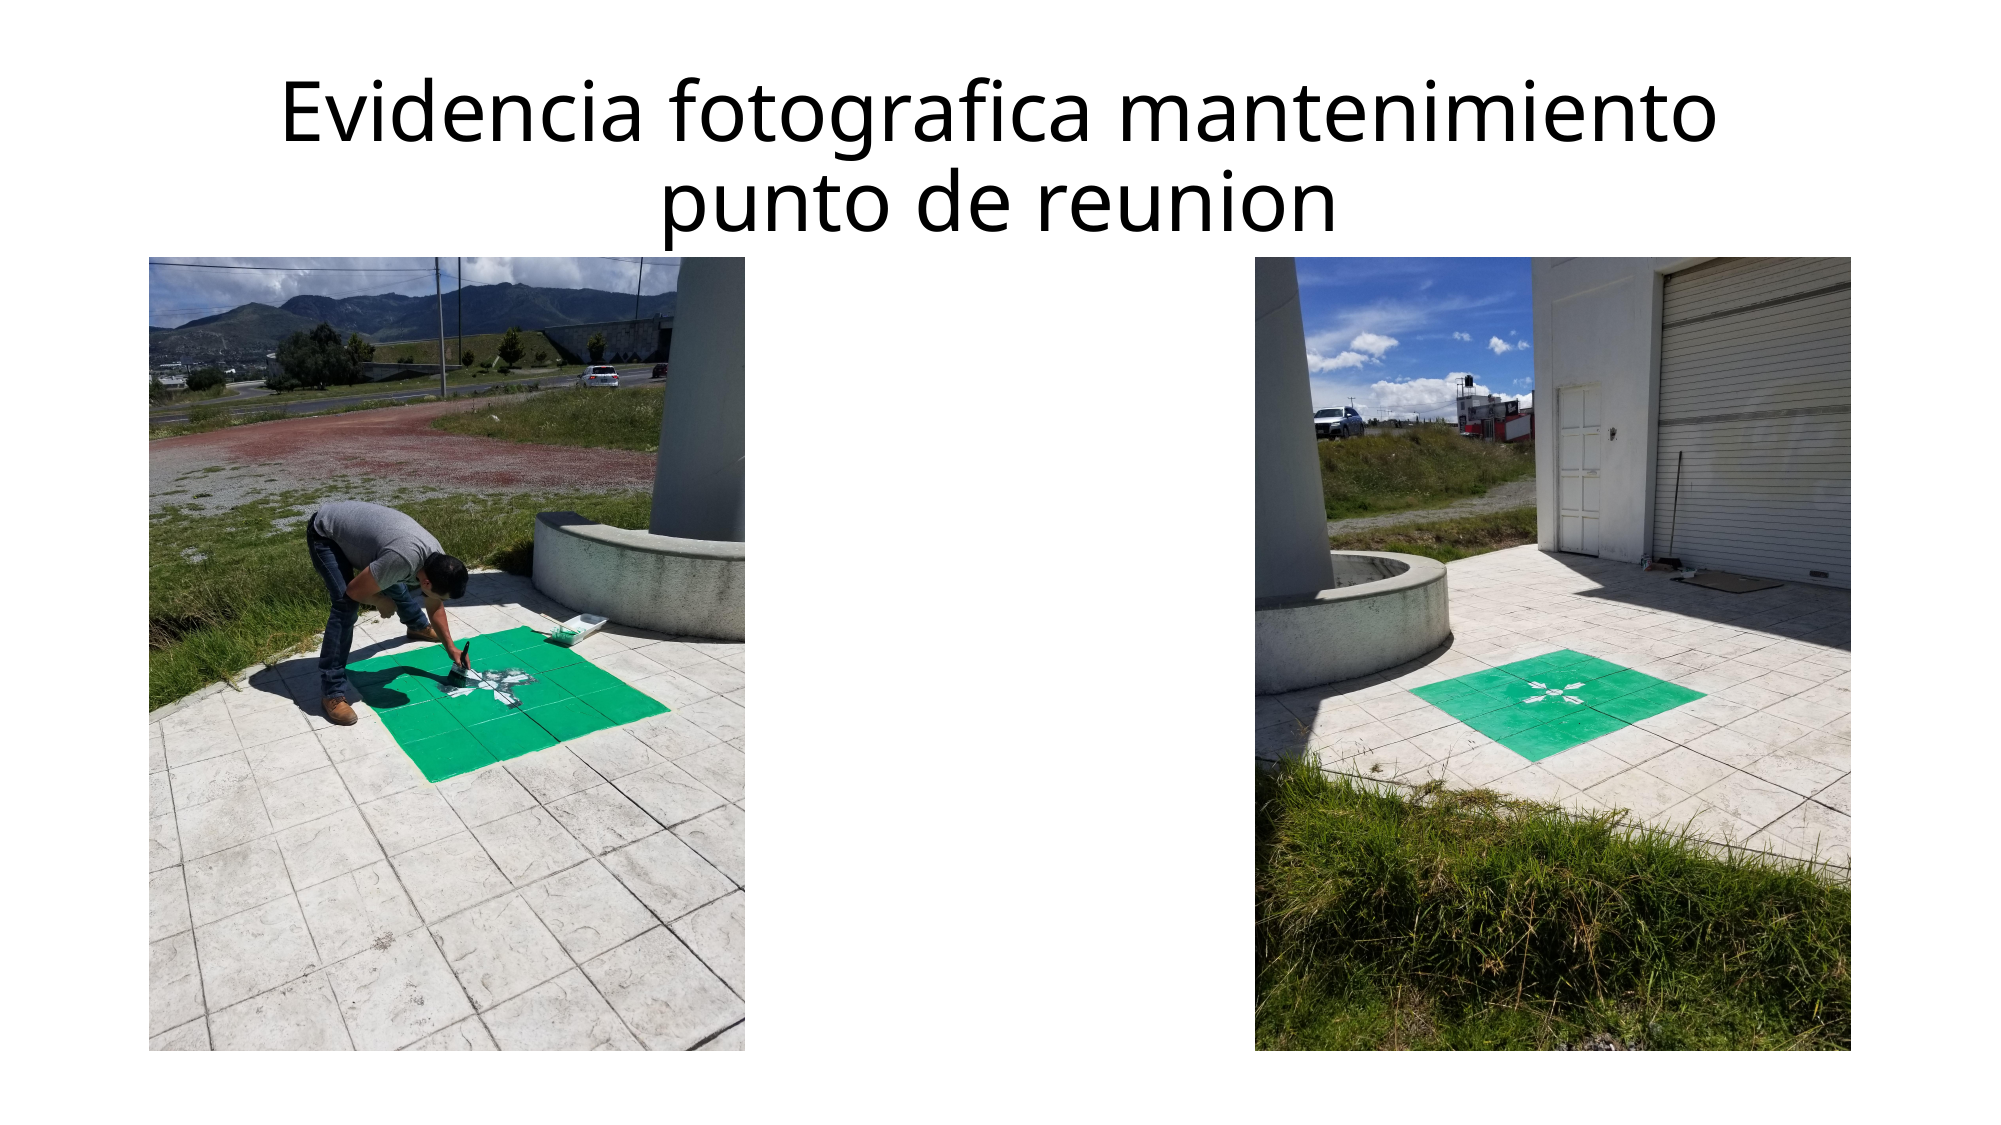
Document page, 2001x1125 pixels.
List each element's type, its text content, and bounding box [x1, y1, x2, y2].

picture [1255, 257, 1851, 1051]
picture [149, 257, 745, 1051]
title Evidencia fotografica mantenimiento punto de reunion [249, 47, 1750, 258]
